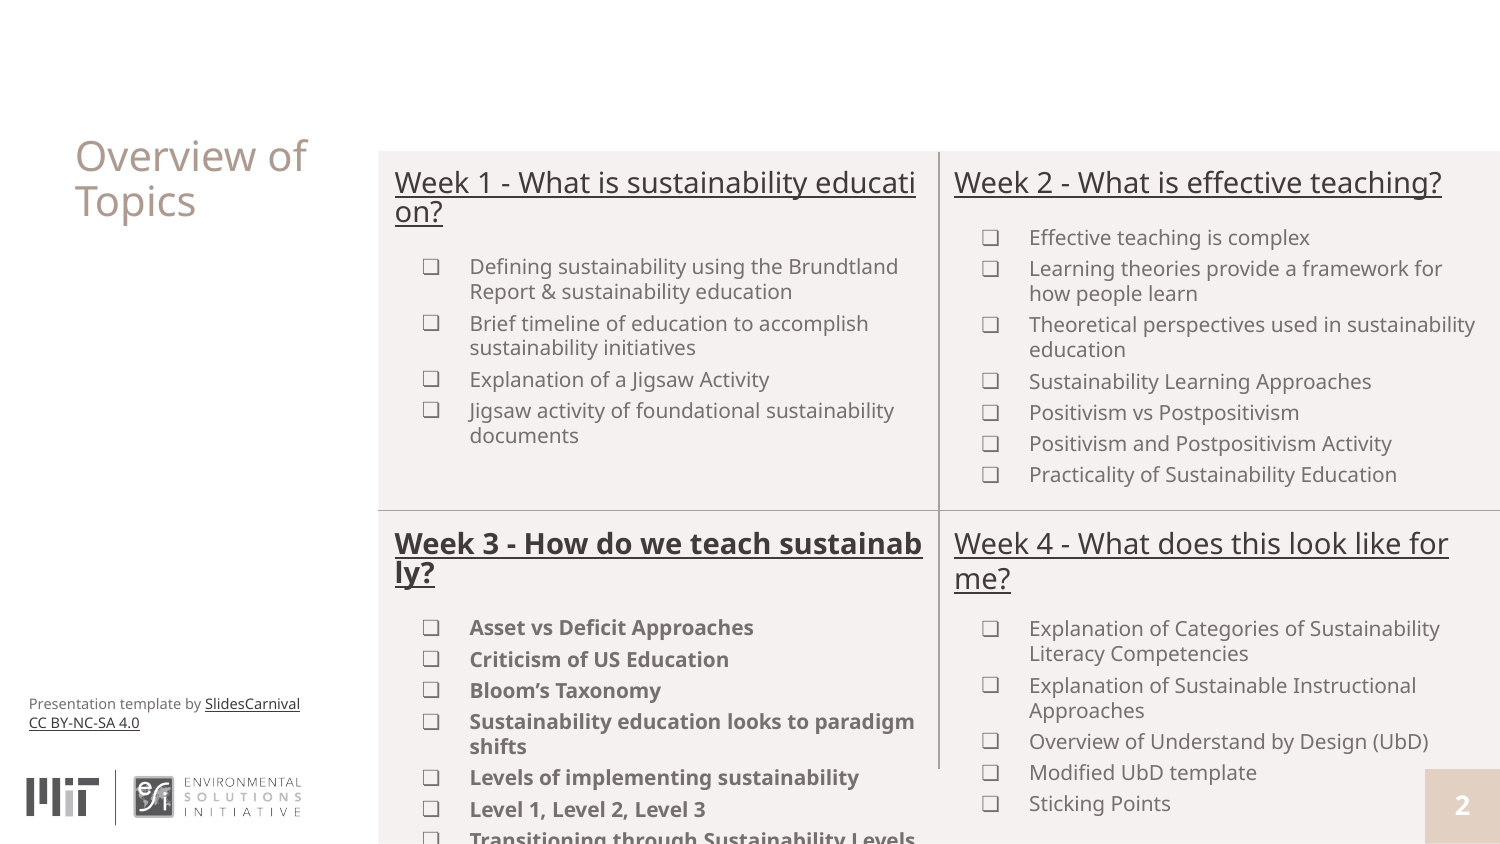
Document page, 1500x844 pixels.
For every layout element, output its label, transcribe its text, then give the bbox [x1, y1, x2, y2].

text_box Week 3 - How do we teach sustainably? Asset vs Deficit Approaches Criticism of US Education Bloom’s Taxonomy Sustainability education looks to paradigm shifts Levels of implementing sustainability Level 1, Level 2, Level 3 Transitioning through Sustainability Levels [379, 517, 939, 822]
slide_number 2 [1425, 769, 1500, 844]
text_box Week 2 - What is effective teaching? Effective teaching is complex Learning theories provide a framework for how people learn Theoretical perspectives used in sustainability education Sustainability Learning Approaches Positivism vs Postpositivism Positivism and Postpositivism Activity Practicality of Sustainability Education [939, 149, 1499, 461]
text_box Week 1 - What is sustainability education? Defining sustainability using the Brundtland Report & sustainability education Brief timeline of education to accomplish sustainability initiatives Explanation of a Jigsaw Activity Jigsaw activity of foundational sustainability documents [379, 149, 939, 461]
text_box Week 4 - What does this look like for me? Explanation of Categories of Sustainability Literacy Competencies Explanation of Sustainable Instructional Approaches Overview of Understand by Design (UbD) Modified UbD template Sticking Points [939, 516, 1499, 822]
title Overview of Topics [74, 135, 342, 769]
picture [13, 757, 314, 835]
